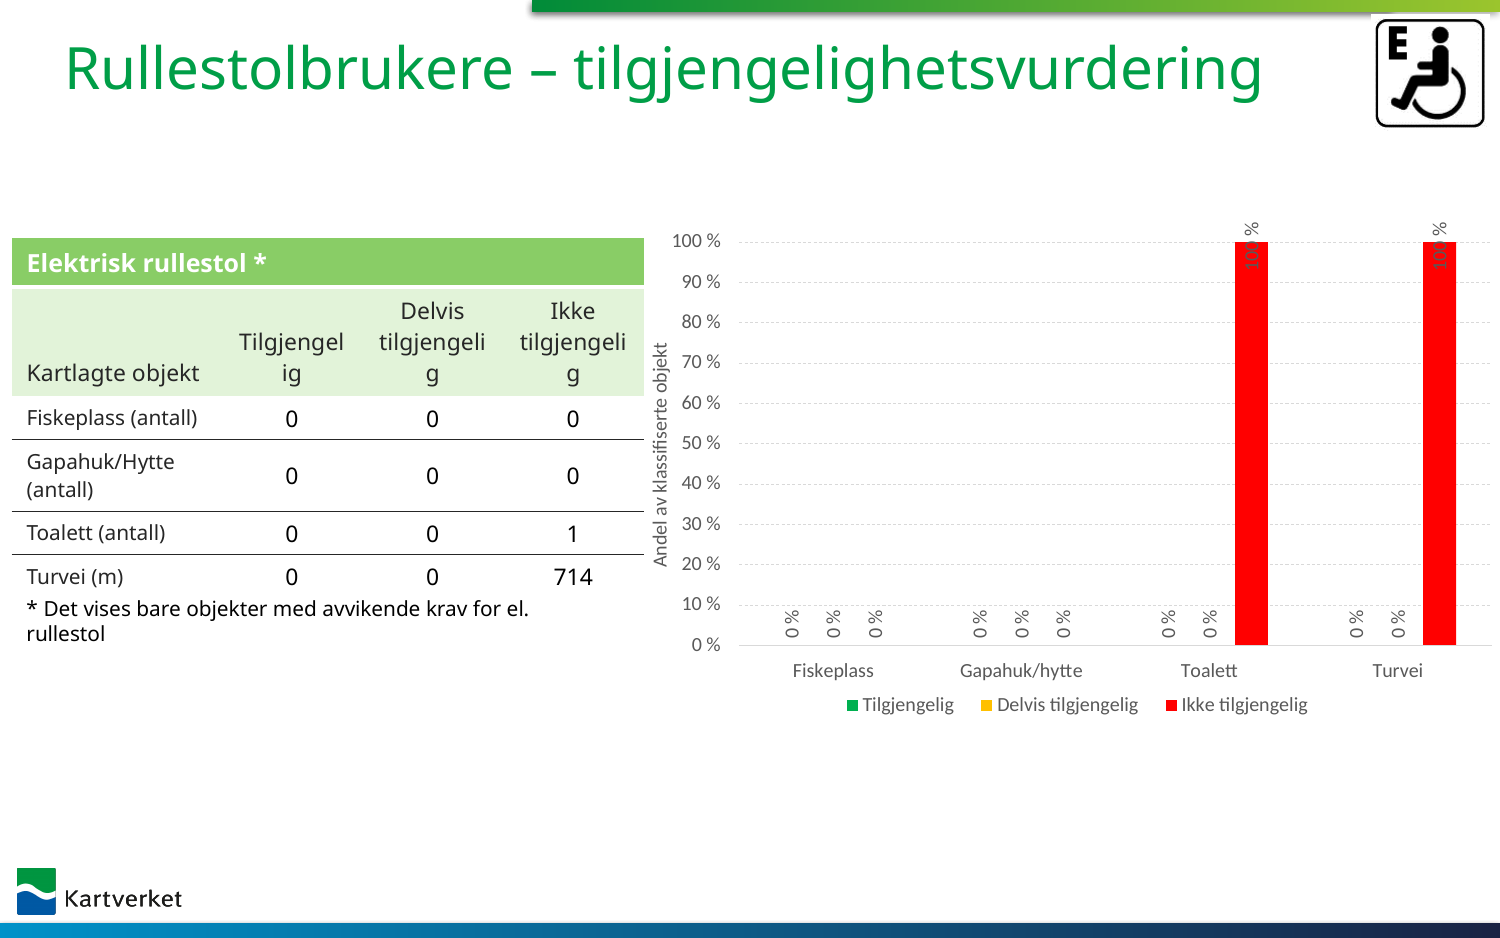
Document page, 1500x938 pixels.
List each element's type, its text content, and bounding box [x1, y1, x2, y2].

table_cell Gapahuk/Hytte (antall) [12, 440, 222, 511]
table_cell 0 [503, 440, 638, 511]
picture [643, 218, 1500, 728]
table_cell 0 [362, 512, 503, 554]
table_cell Tilgjengelig [222, 289, 362, 396]
table_cell Kartlagte objekt [12, 289, 222, 396]
table_cell Toalett (antall) [12, 512, 222, 554]
text_box * Det vises bare objekter med avvikende krav for el. rullestol [11, 588, 597, 653]
table_cell 0 [222, 440, 362, 511]
table_cell Fiskeplass (antall) [12, 396, 222, 439]
table_cell Turvei (m) [12, 555, 222, 588]
table_header Elektrisk rullestol * [12, 238, 638, 285]
table_cell 714 [503, 555, 638, 598]
table_cell Delvis tilgjengelig [362, 289, 503, 396]
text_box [1371, 13, 1491, 133]
table_cell 1 [503, 512, 638, 554]
table_cell 0 [503, 396, 638, 439]
table_cell 0 [362, 396, 503, 439]
table_cell 0 [362, 440, 503, 511]
table_cell 0 [222, 512, 362, 554]
table_cell 0 [222, 396, 362, 439]
table_cell Ikke tilgjengelig [503, 289, 638, 396]
text_box Rullestolbrukere – tilgjengelighetsvurdering [49, 12, 1372, 109]
table_cell 0 [222, 555, 362, 588]
table_cell 0 [362, 555, 503, 588]
